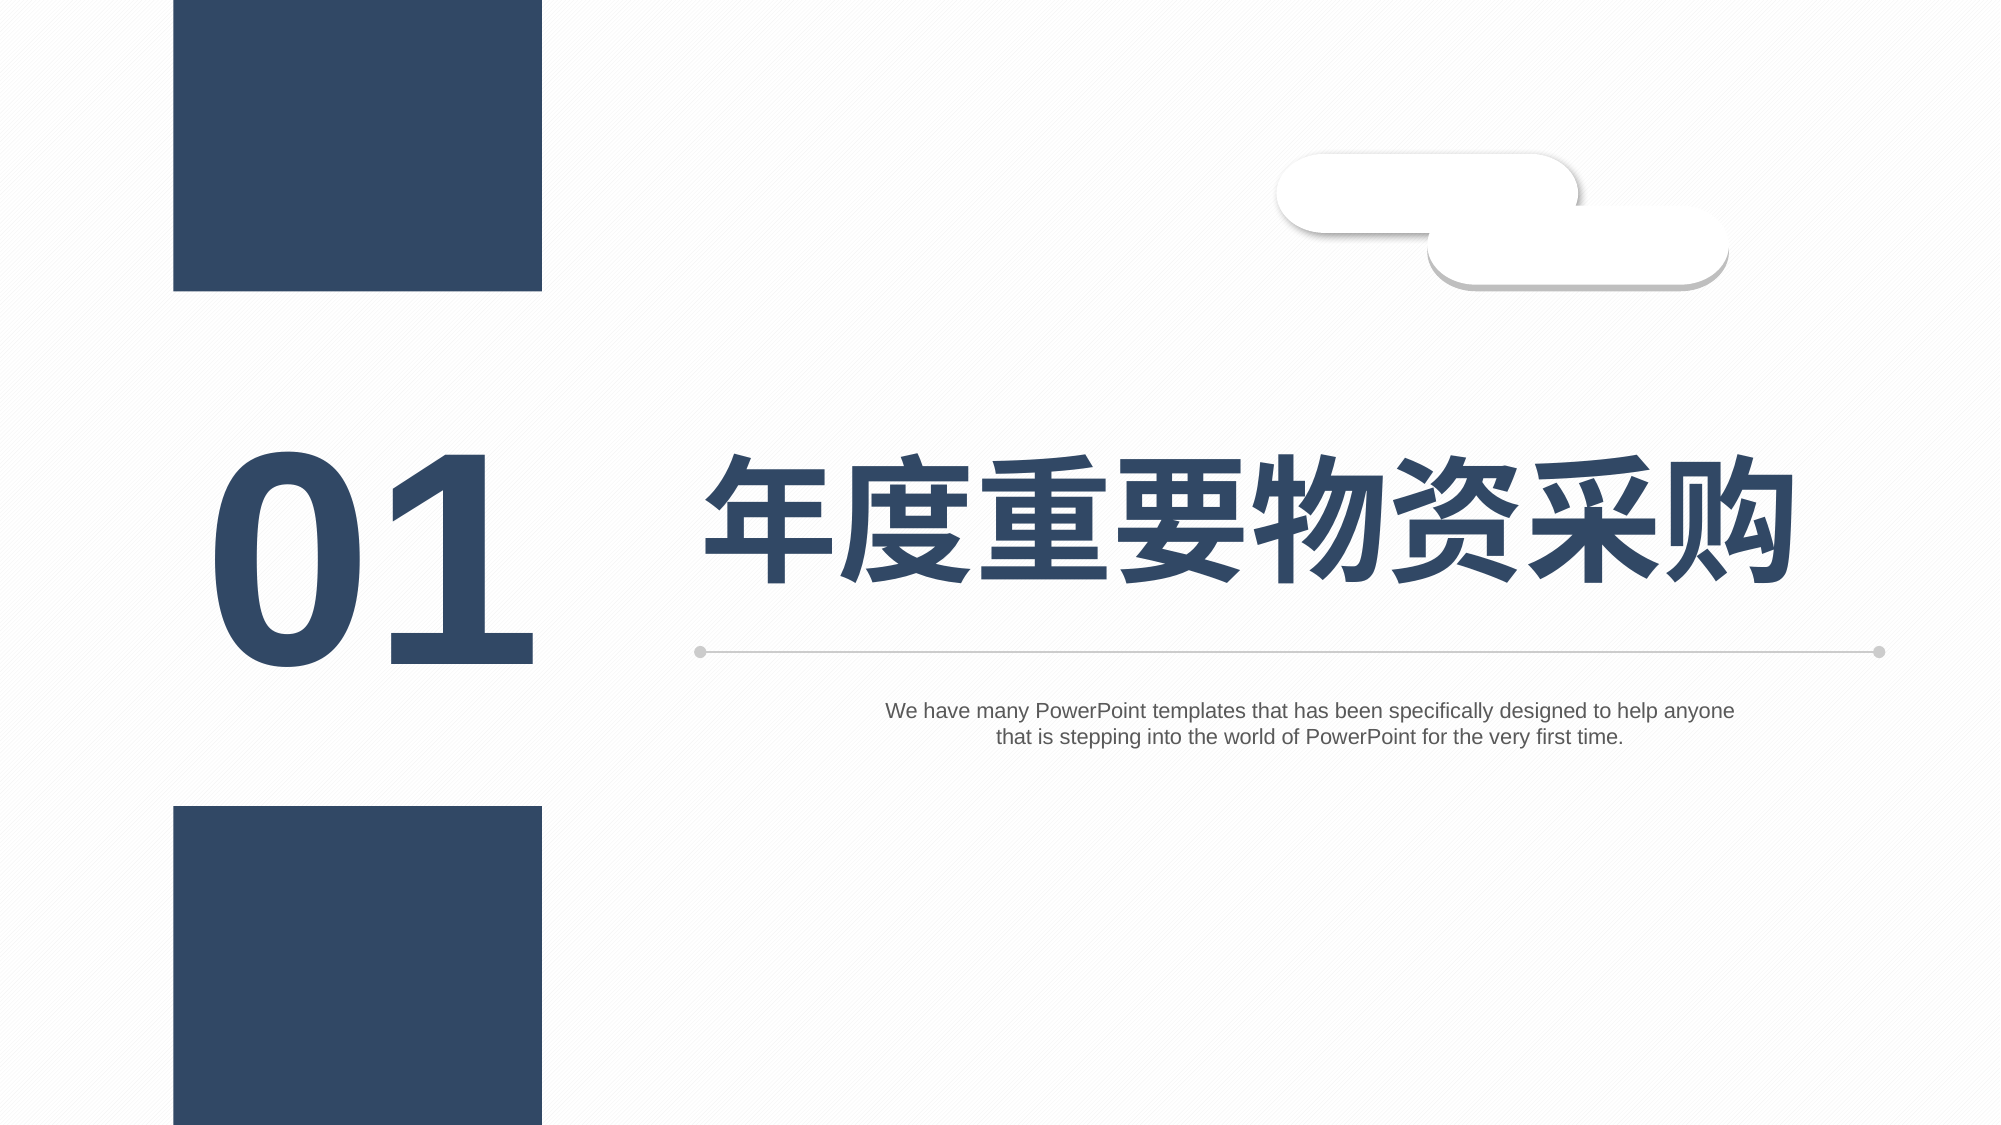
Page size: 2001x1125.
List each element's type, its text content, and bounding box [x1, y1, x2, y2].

text_box 年度重要物资采购 [700, 433, 1880, 599]
text_box 01 [173, 359, 542, 725]
text_box [172, 0, 543, 292]
text_box We have many PowerPoint templates that has been specifically designed to help anyone that is stepping into the world of PowerPoint for the very first time. [866, 696, 1755, 749]
text_box [172, 805, 543, 1125]
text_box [1276, 153, 1729, 292]
